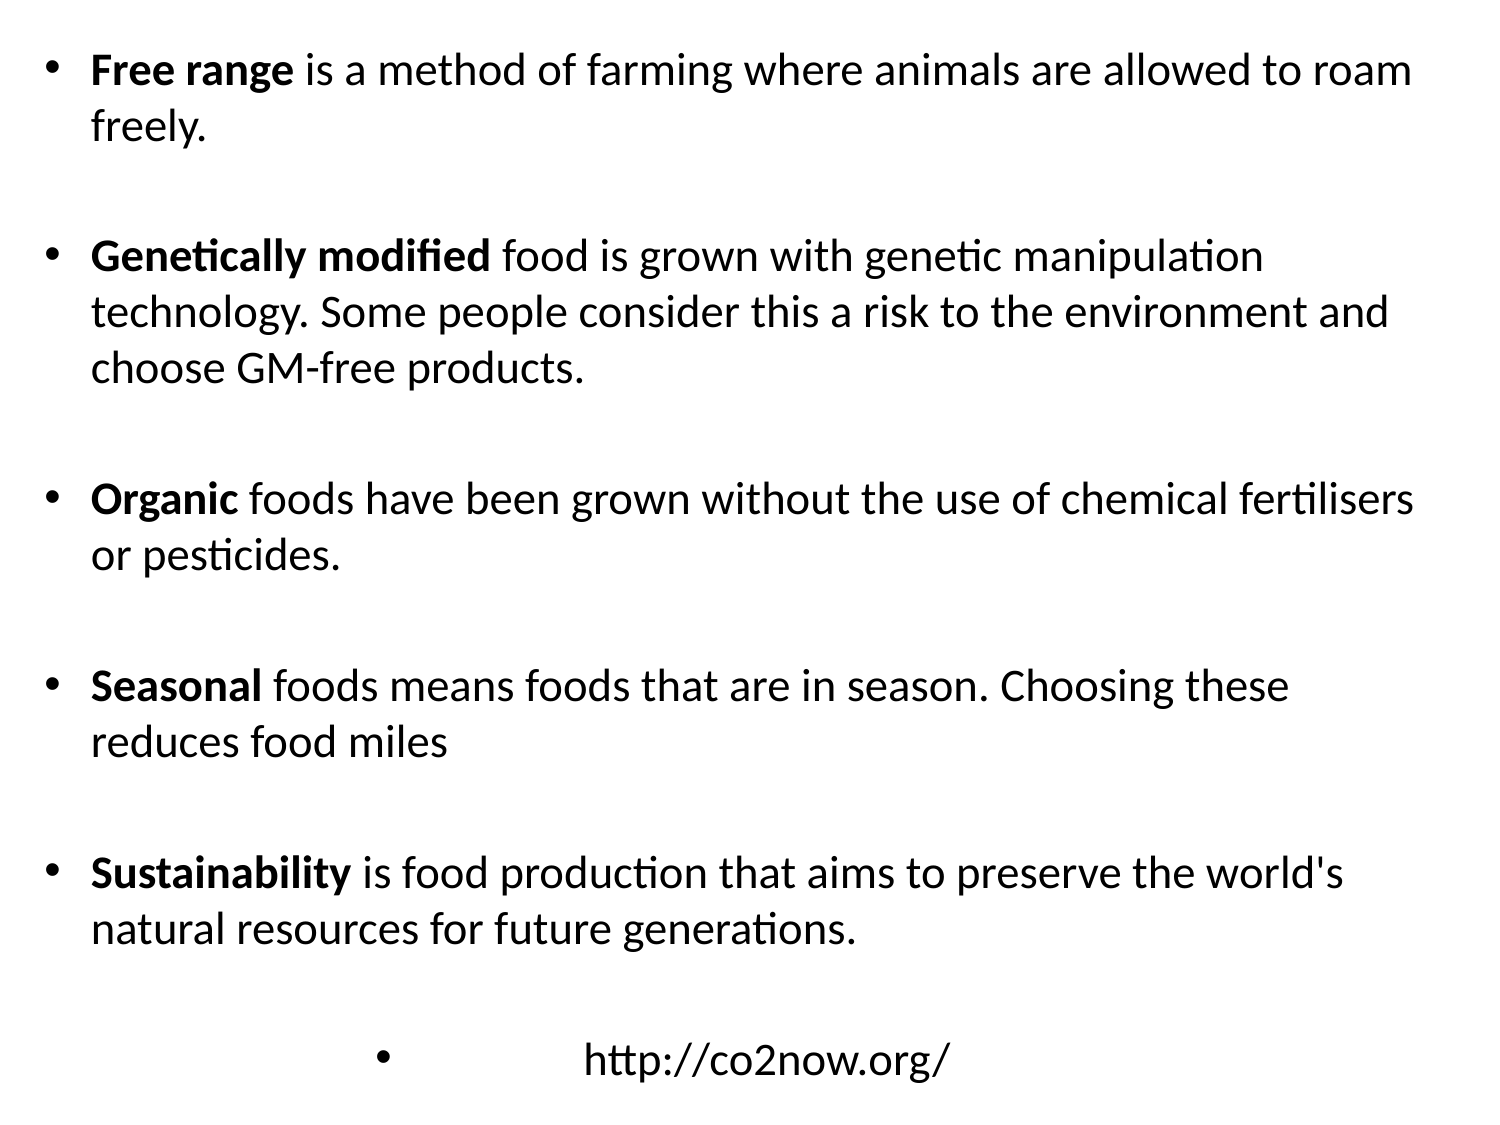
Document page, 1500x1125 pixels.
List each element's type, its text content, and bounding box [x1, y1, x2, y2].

list Free range is a method of farming where animals are allowed to roam freely. Genetically modified food is grown with genetic manipulation technology. Some people consider this a risk to the environment and choose GM-free products. Organic foods have been grown without the use of chemical fertilisers or pesticides. Seasonal foods means foods that are in season. Choosing these reduces food miles Sustainability is food production that aims to preserve the world's natural resources for future generations. http://co2now.org/ [29, 30, 1459, 1106]
